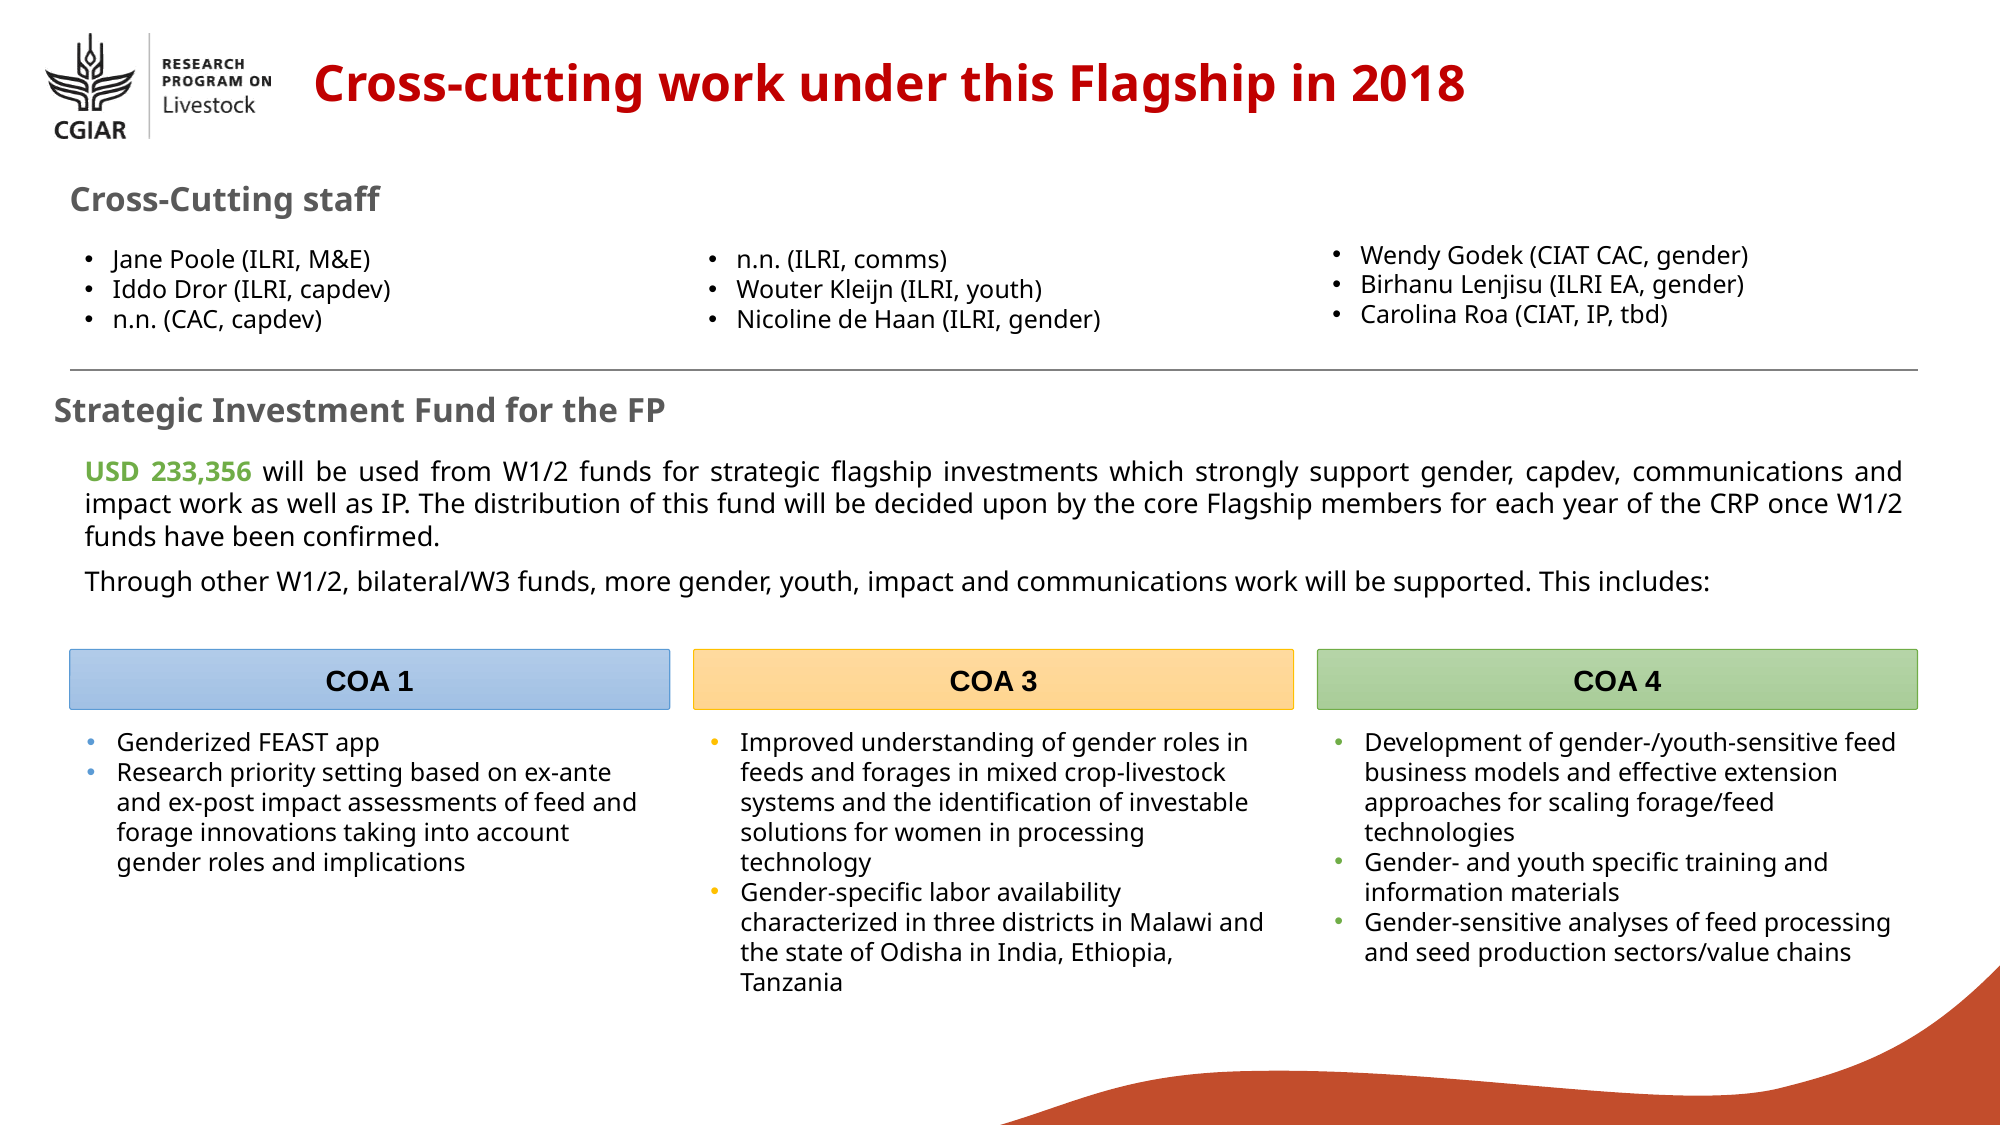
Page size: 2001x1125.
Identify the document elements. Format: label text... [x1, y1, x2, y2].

text_box Cross-cutting work under this Flagship in 2018 [298, 43, 1942, 119]
text_box n.n. (ILRI, comms) Wouter Kleijn (ILRI, youth) Nicoline de Haan (ILRI, gender) [693, 236, 1144, 341]
picture [45, 33, 271, 139]
text_box Strategic Investment Fund for the FP [39, 381, 682, 437]
text_box USD 233,356 will be used from W1/2 funds for strategic flagship investments which strongly support gender, capdev, communications and impact work as well as IP. The distribution of this fund will be decided upon by the core Flagship members for each year of the CRP once W1/2 funds have been confirmed. Through other W1/2, bilateral/W3 funds, more gender, youth, impact and communications work will be supported. This includes: [69, 446, 1918, 605]
text_box COA 3 [693, 648, 1295, 710]
text_box Cross-Cutting staff [54, 171, 395, 226]
text_box COA 1 [69, 648, 671, 710]
text_box Development of gender-/youth-sensitive feed business models and effective extension approaches for scaling forage/feed technologies Gender- and youth specific training and information materials Gender-sensitive analyses of feed processing and seed production sectors/value chains [1316, 716, 1919, 948]
text_box Genderized FEAST app Research priority setting based on ex-ante and ex-post impact assessments of feed and forage innovations taking into account gender roles and implications [69, 716, 671, 948]
text_box Improved understanding of gender roles in feeds and forages in mixed crop-livestock systems and the identification of investable solutions for women in processing technology Gender-specific labor availability characterized in three districts in Malawi and the state of Odisha in India, Ethiopia, Tanzania [693, 716, 1295, 948]
text_box Jane Poole (ILRI, M&E) Iddo Dror (ILRI, capdev) n.n. (CAC, capdev) [69, 236, 520, 341]
text_box COA 4 [1316, 648, 1919, 710]
text_box Wendy Godek (CIAT CAC, gender) Birhanu Lenjisu (ILRI EA, gender) Carolina Roa (CIAT, IP, tbd) [1317, 231, 1768, 337]
